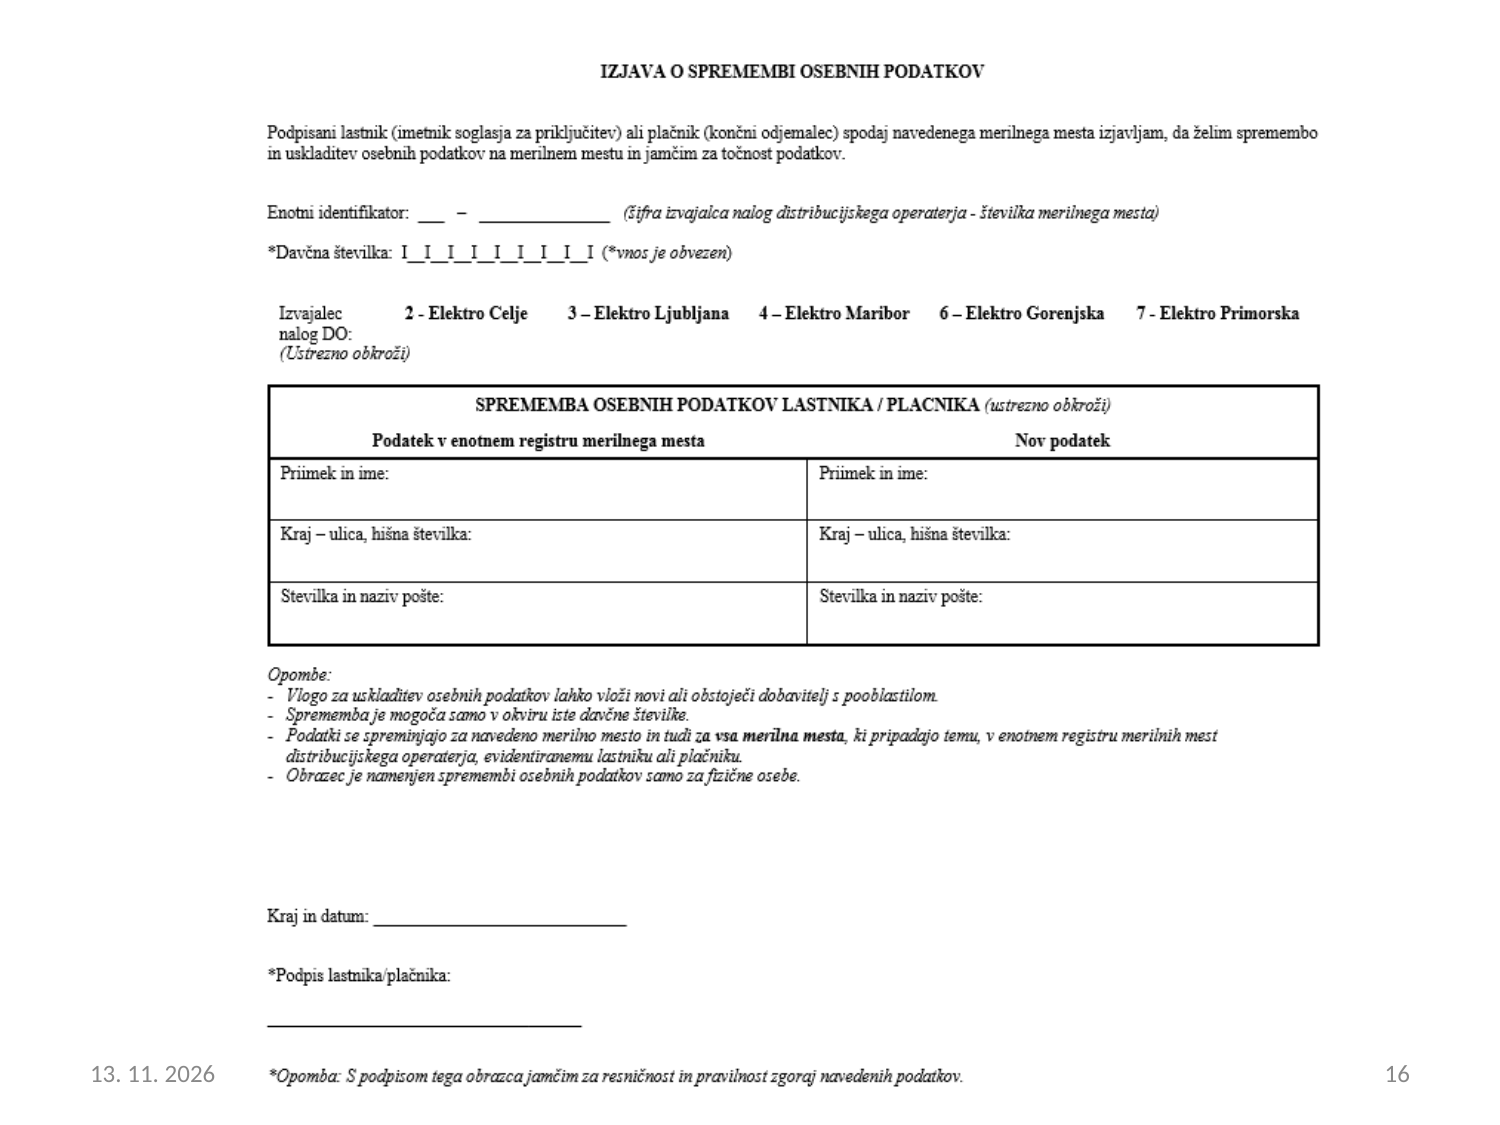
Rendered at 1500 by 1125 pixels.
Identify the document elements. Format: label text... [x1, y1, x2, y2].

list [247, 44, 1339, 1103]
slide_number 16 [1343, 1042, 1425, 1103]
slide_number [75, 1042, 242, 1103]
